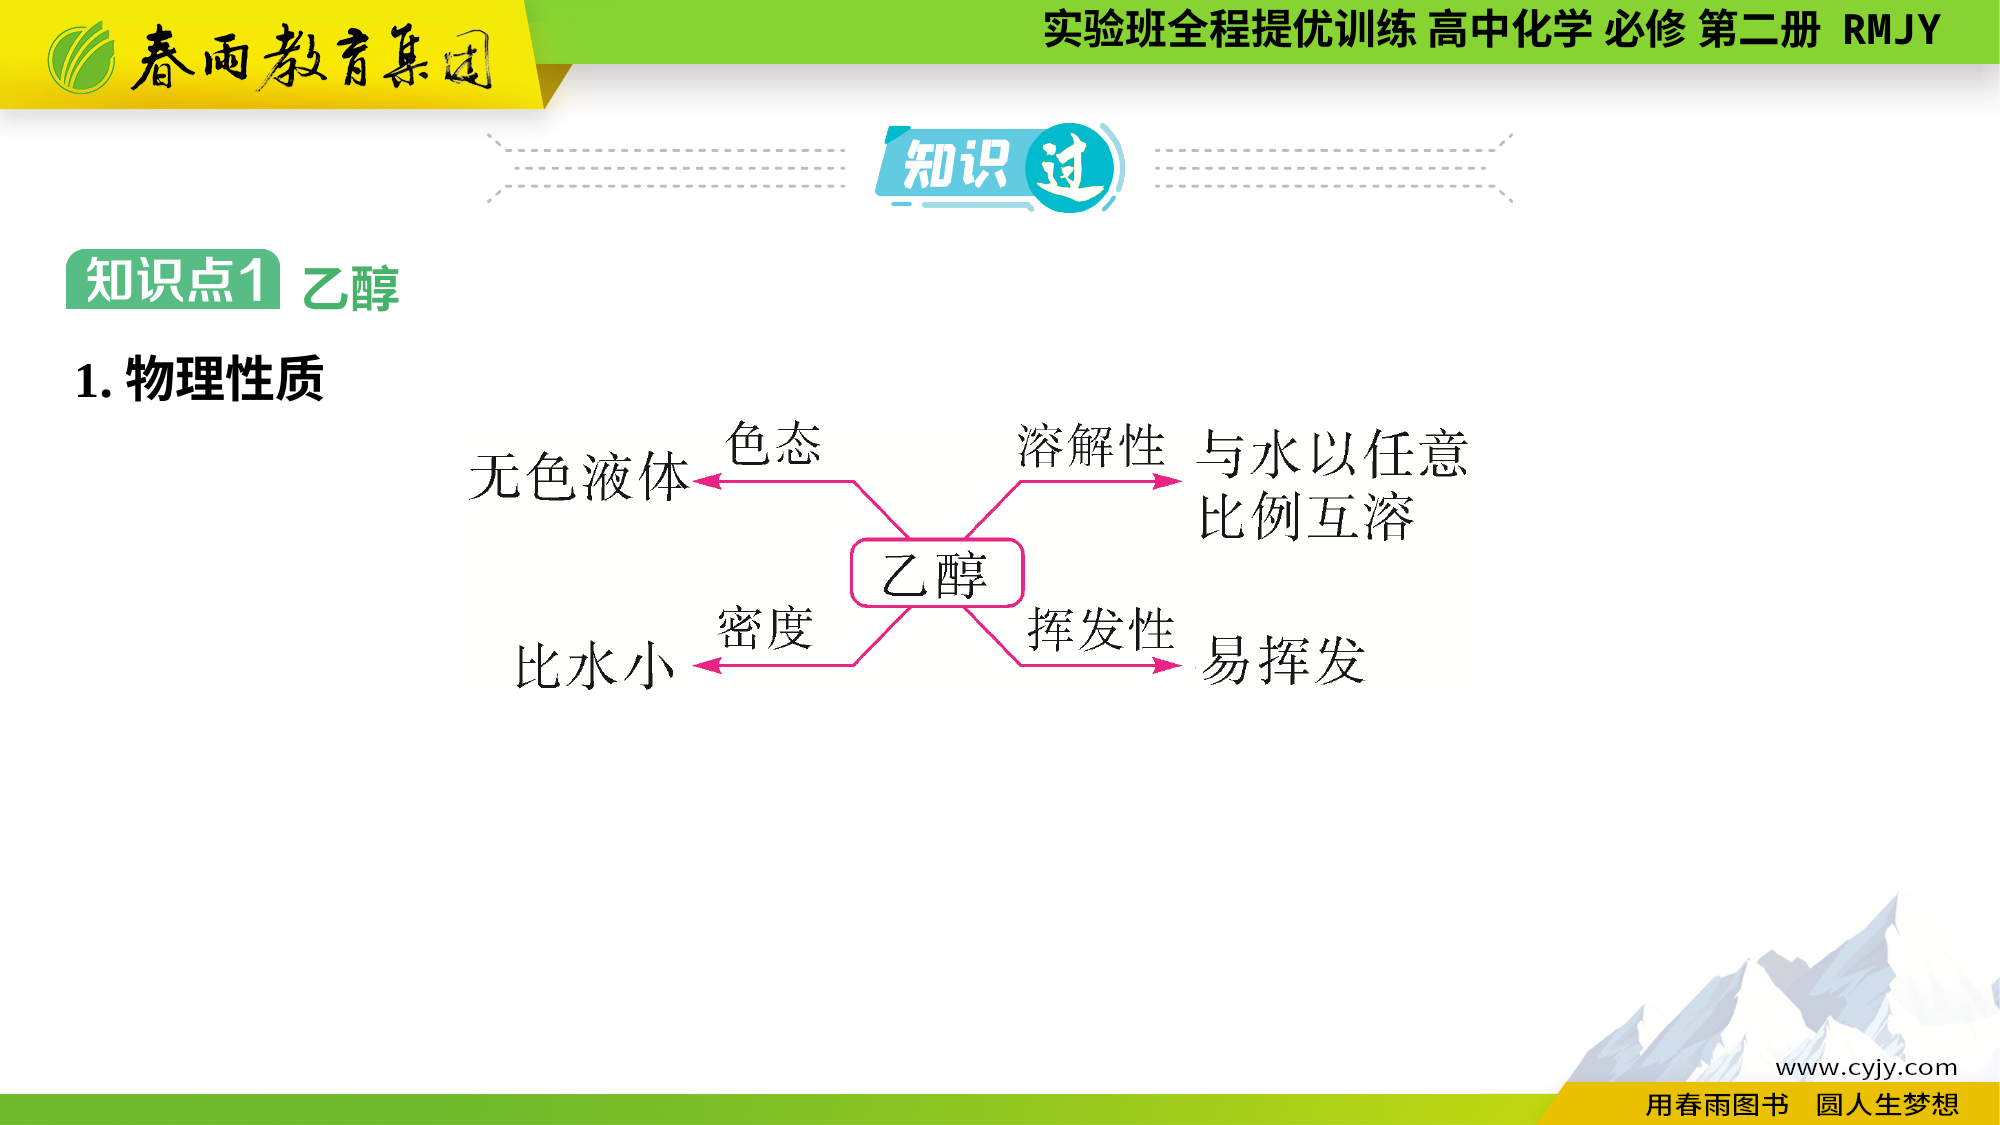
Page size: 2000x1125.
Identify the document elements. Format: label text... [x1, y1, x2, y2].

picture [0, 0, 2000, 1125]
text_box 乙醇 1.物理性质 [59, 220, 1944, 416]
